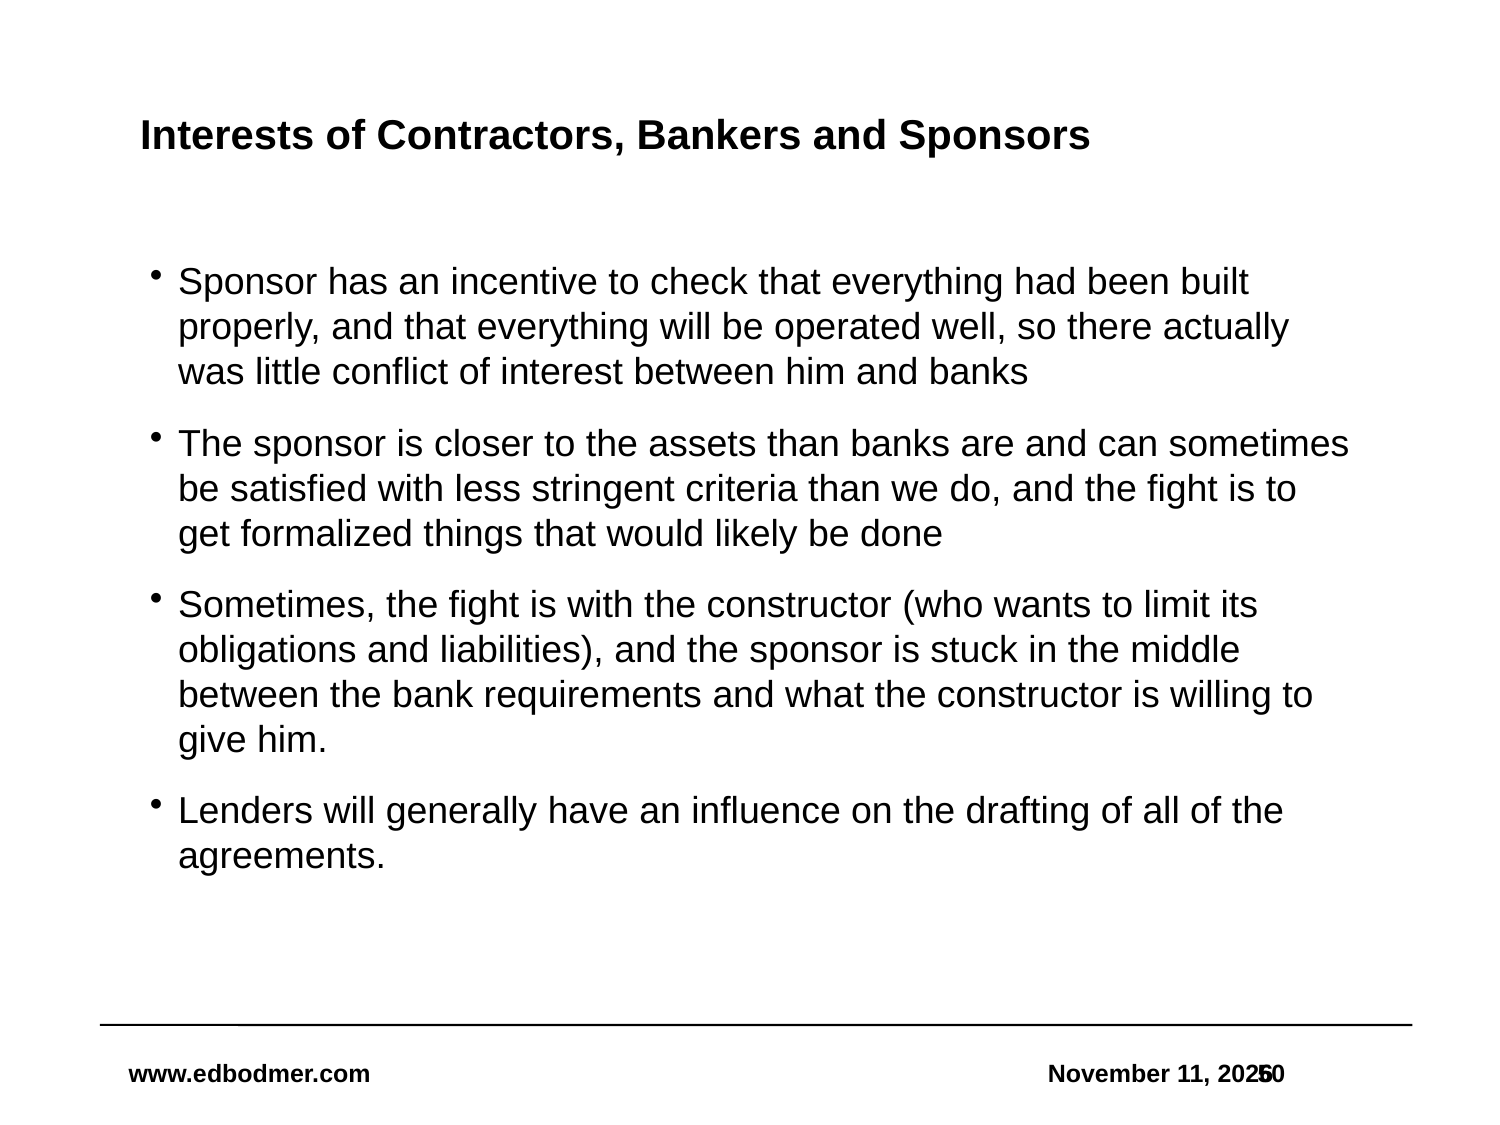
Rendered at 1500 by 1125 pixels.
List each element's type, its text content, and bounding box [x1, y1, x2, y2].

list Sponsor has an incentive to check that everything had been built properly, and that everything will be operated well, so there actually was little conflict of interest between him and banks The sponsor is closer to the assets than banks are and can sometimes be satisfied with less stringent criteria than we do, and the fight is to get formalized things that would likely be done Sometimes, the fight is with the constructor (who wants to limit its obligations and liabilities), and the sponsor is stuck in the middle between the bank requirements and what the constructor is willing to give him. Lenders will generally have an influence on the drafting of all of the agreements. [124, 249, 1376, 1001]
title Interests of Contractors, Bankers and Sponsors [124, 99, 1288, 226]
